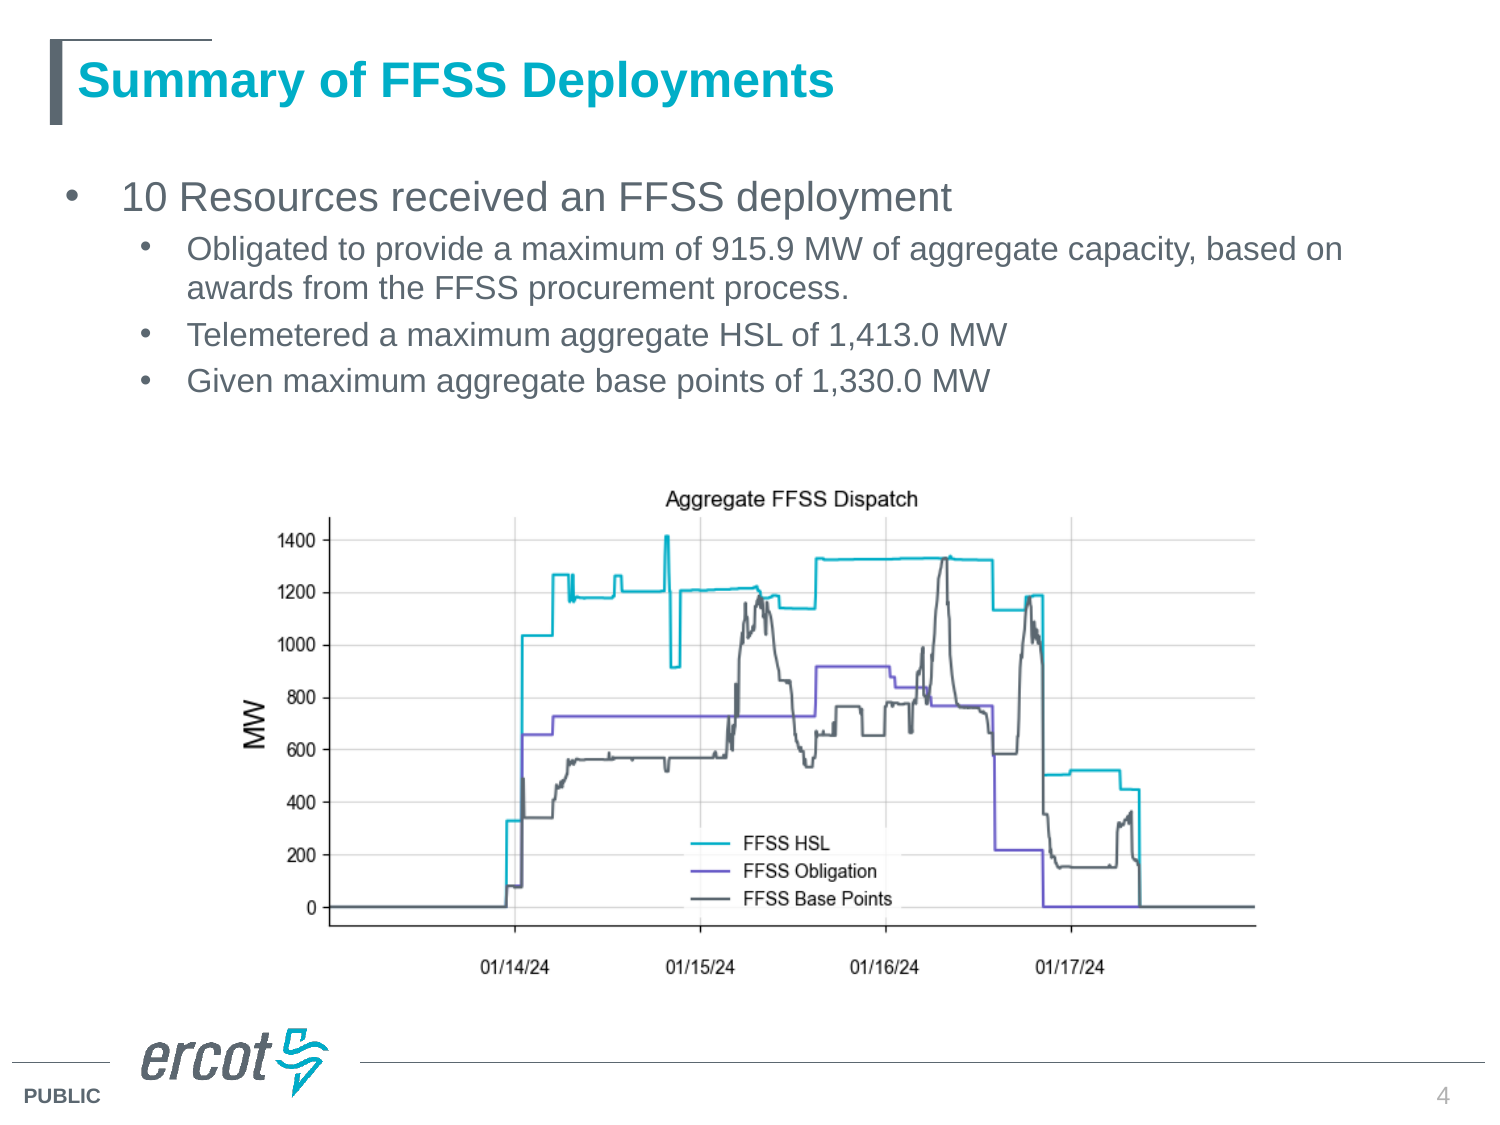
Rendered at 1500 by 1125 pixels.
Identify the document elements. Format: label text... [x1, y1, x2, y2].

picture [137, 1049, 332, 1100]
slide_number 4 [1400, 1076, 1488, 1113]
picture [236, 483, 1264, 987]
title Summary of FFSS Deployments [62, 39, 1450, 125]
list 10 Resources received an FFSS deployment Obligated to provide a maximum of 915.9 MW of aggregate capacity, based on awards from the FFSS procurement process. Telemetered a maximum aggregate HSL of 1,413.0 MW Given maximum aggregate base points of 1,330.0 MW [50, 162, 1450, 1049]
